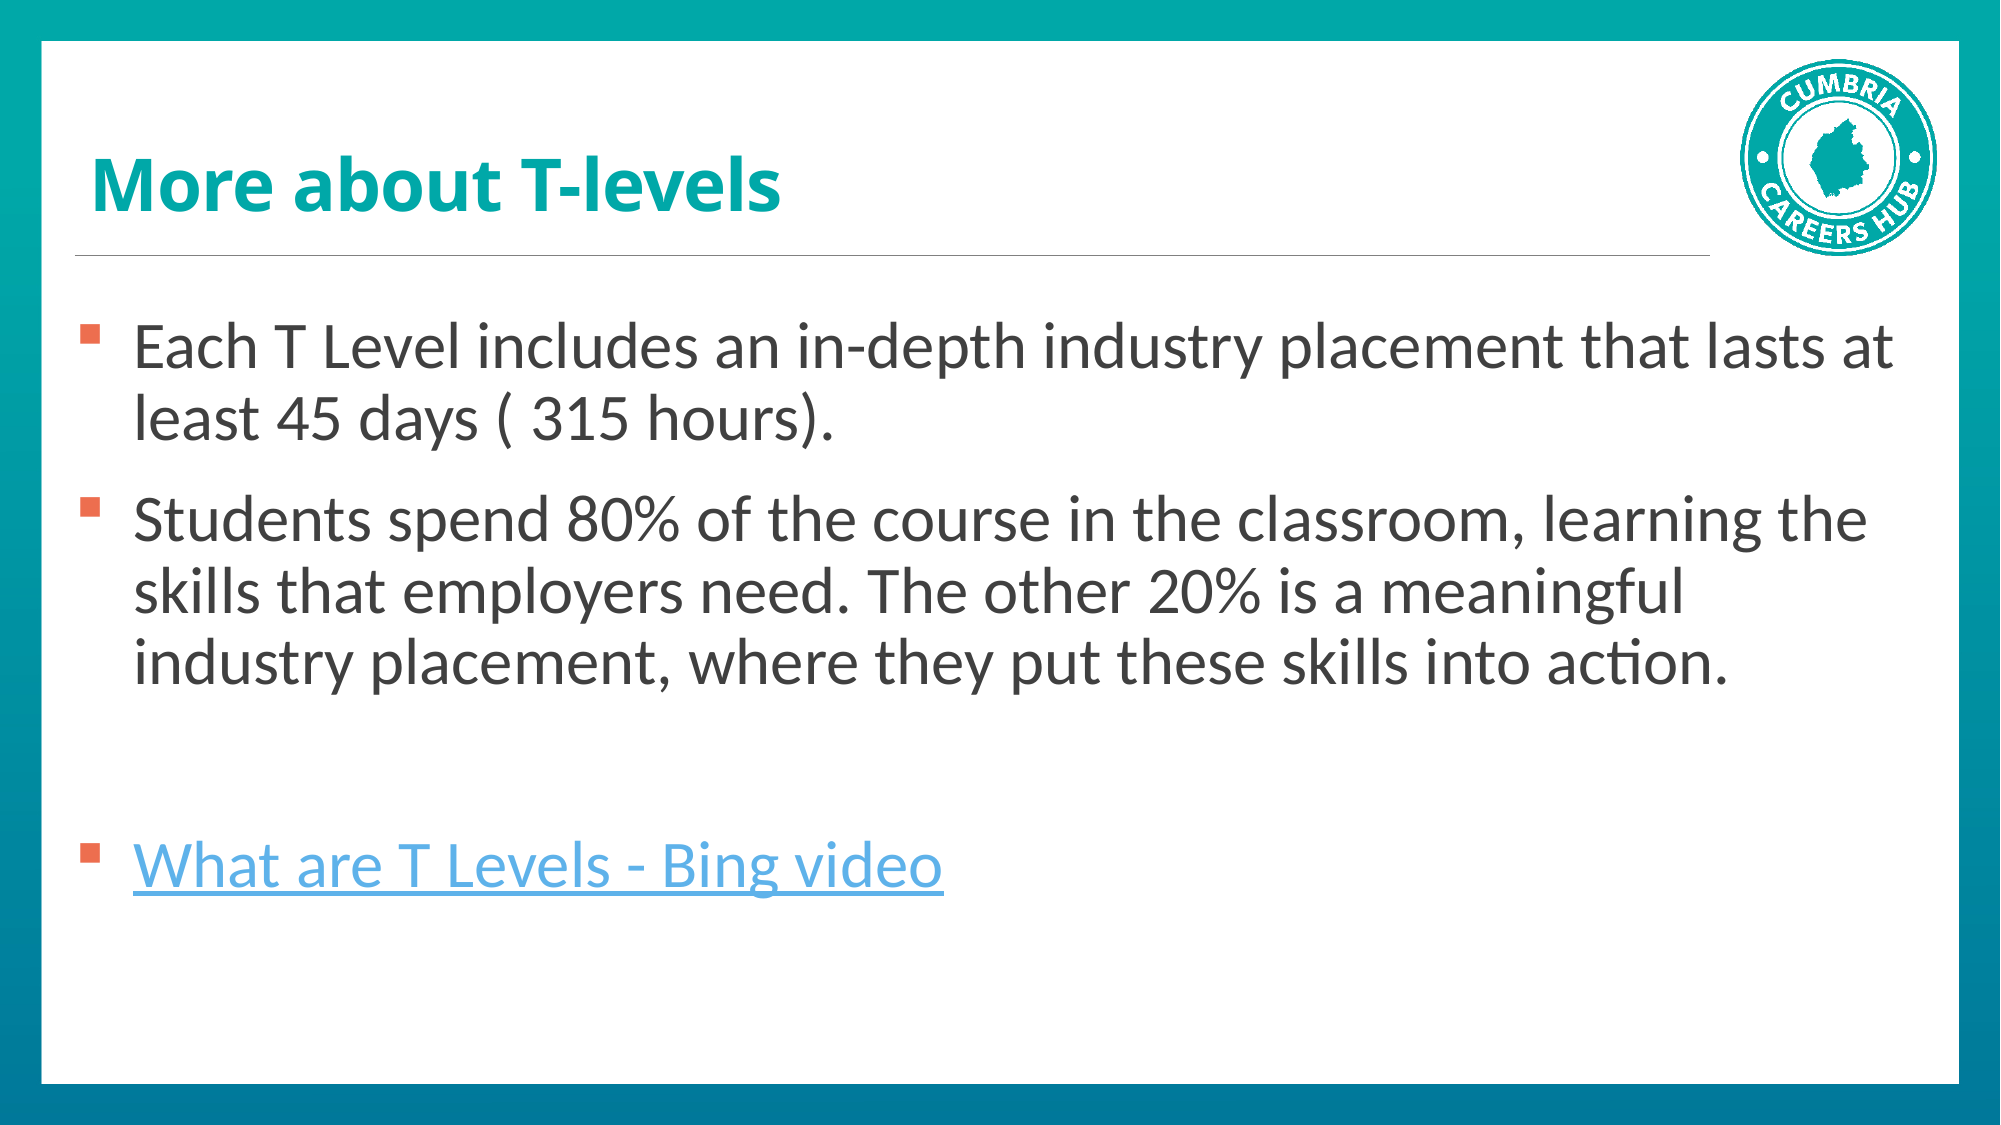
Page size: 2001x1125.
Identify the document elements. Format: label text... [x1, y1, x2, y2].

title More about T-levels [74, 122, 1725, 256]
list Each T Level includes an in-depth industry placement that lasts at least 45 days ( 315 hours). Students spend 80% of the course in the classroom, learning the skills that employers need. The other 20% is a meaningful industry placement, where they put these skills into action. What are T Levels - Bing video [74, 303, 1915, 1034]
picture [0, 0, 2000, 1083]
